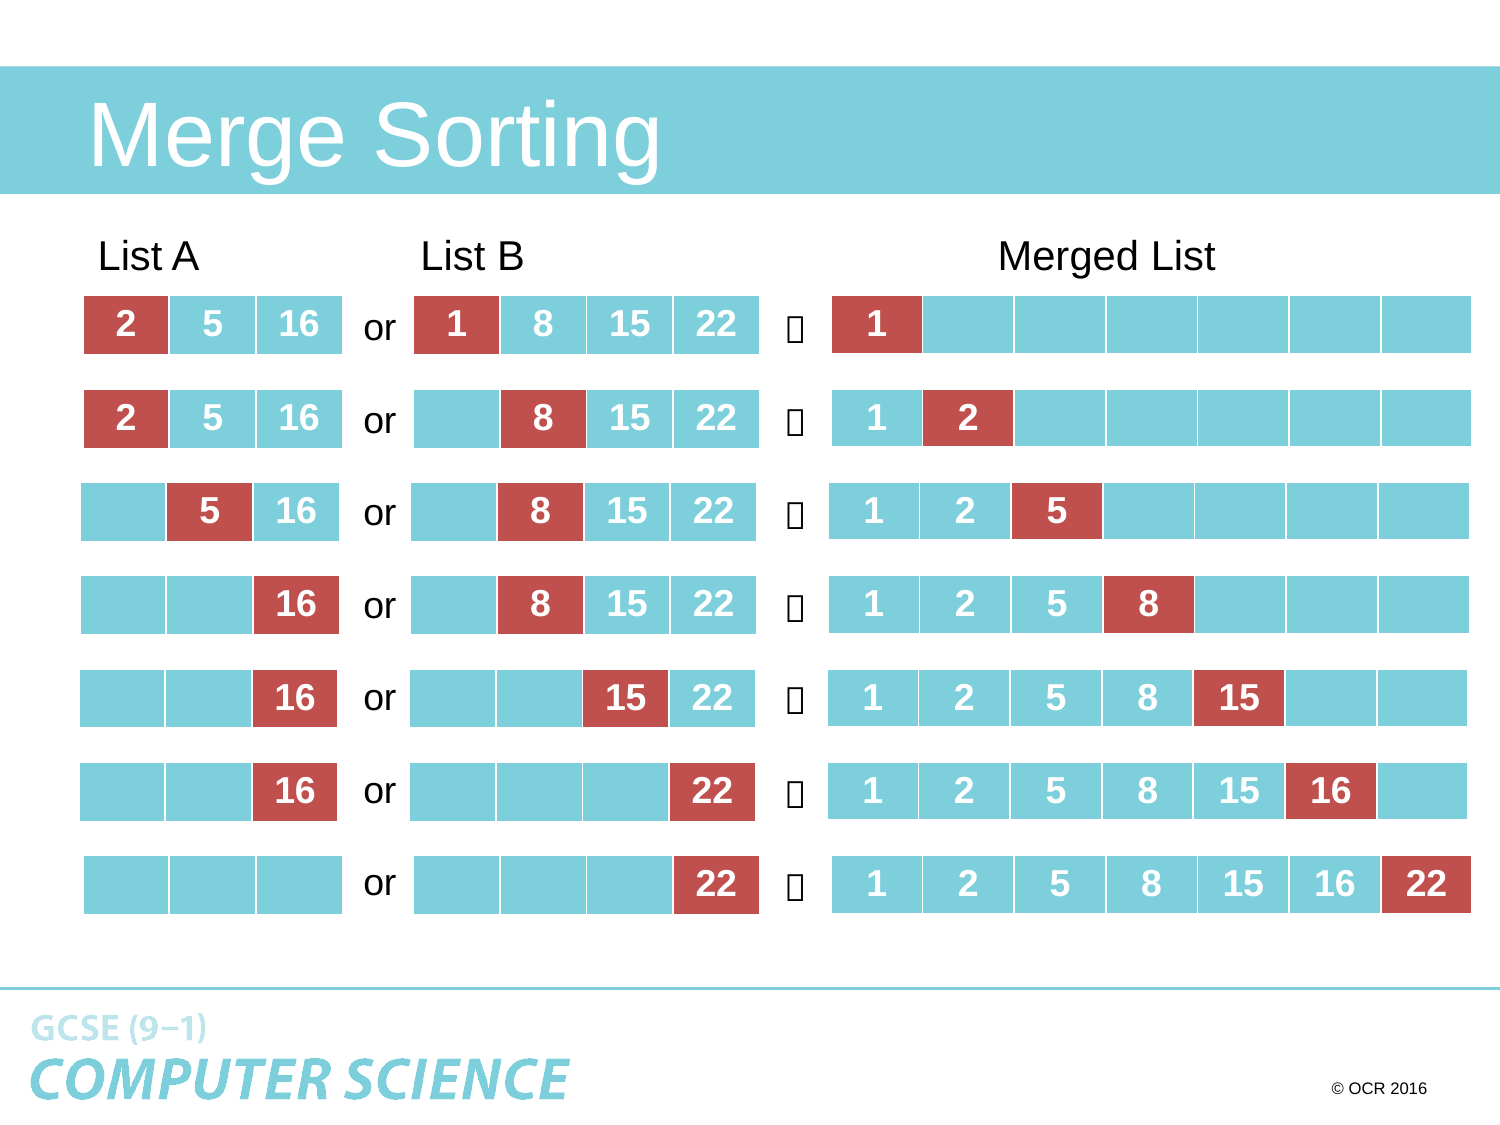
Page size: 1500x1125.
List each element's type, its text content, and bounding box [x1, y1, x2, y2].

table_header 2 [923, 390, 1013, 446]
table_header 8 [501, 390, 586, 448]
text_box  [769, 670, 822, 730]
table_header 5 [1011, 763, 1101, 819]
table_header 5 [1015, 856, 1105, 913]
table_header [167, 576, 252, 634]
text_box  [769, 577, 822, 637]
table_header 16 [1286, 763, 1376, 819]
table_header 16 [254, 483, 339, 541]
table_header [1198, 296, 1288, 353]
table_header 15 [1198, 856, 1288, 913]
title Merge Sorting [0, 66, 1500, 194]
table_header [411, 576, 496, 634]
table_header [166, 670, 251, 727]
table_header [170, 856, 255, 914]
table_header 22 [671, 576, 756, 634]
table_header [1382, 390, 1471, 446]
table_header [257, 856, 342, 914]
text_box or [348, 850, 412, 911]
table_header 16 [253, 670, 337, 727]
table_header 2 [920, 576, 1010, 633]
table_header [1107, 390, 1197, 446]
table_header 1 [828, 670, 918, 726]
table_header [1379, 483, 1469, 539]
table_header 15 [587, 390, 672, 448]
table_header 1 [414, 296, 499, 354]
table_header 1 [829, 576, 919, 633]
table_header [1287, 576, 1377, 633]
table_header 16 [253, 763, 337, 821]
table_header 22 [670, 763, 755, 821]
table_header [81, 576, 165, 634]
text_box List A List B Merged List [82, 220, 1465, 286]
table_header [81, 483, 165, 541]
table_header 2 [919, 763, 1009, 819]
table_header 15 [1194, 763, 1284, 819]
table_header 5 [1012, 483, 1102, 539]
table_header 8 [1103, 763, 1192, 819]
table_header [414, 856, 499, 914]
table_header 5 [170, 390, 255, 448]
table_header 5 [167, 483, 252, 541]
table_header [1195, 576, 1285, 633]
table_header [587, 856, 672, 914]
table_header 15 [587, 296, 672, 354]
table_header [1378, 763, 1467, 819]
table_header [1107, 296, 1197, 353]
table_header [923, 296, 1013, 353]
table_header [1290, 390, 1380, 446]
table_header [497, 763, 582, 821]
table_header [410, 670, 495, 727]
table_header 8 [1107, 856, 1197, 913]
table_header 8 [501, 296, 586, 354]
table_header 22 [1382, 856, 1471, 913]
text_box or [348, 295, 412, 356]
text_box or [348, 480, 412, 541]
table_header 8 [498, 576, 583, 634]
table_header [410, 763, 495, 821]
table_header [497, 670, 582, 727]
table_header 2 [84, 296, 168, 354]
table_header [84, 856, 168, 914]
table_header [412, 483, 496, 541]
table_header 22 [671, 483, 756, 541]
table_header 1 [828, 763, 918, 819]
table_header 2 [84, 390, 168, 448]
table_header 16 [257, 390, 342, 448]
table_header 22 [674, 296, 759, 354]
table_header 8 [498, 483, 583, 541]
table_header 8 [1103, 670, 1192, 726]
table_header [1286, 670, 1376, 726]
table_header 8 [1104, 576, 1194, 633]
text_box or [348, 388, 412, 449]
table_header [1015, 296, 1105, 353]
table_header 16 [254, 576, 339, 634]
table_header [1198, 390, 1288, 446]
text_box or [348, 758, 412, 818]
text_box  [769, 298, 822, 358]
table_header 5 [1011, 670, 1101, 726]
table_header [1287, 483, 1377, 539]
table_header 16 [1290, 856, 1380, 913]
table_header 2 [919, 670, 1009, 726]
table_header 22 [674, 856, 759, 914]
table_header 15 [583, 670, 668, 727]
table_header [1382, 296, 1471, 353]
text_box  [769, 856, 822, 916]
picture [0, 987, 1500, 1124]
table_header 22 [674, 390, 759, 448]
text_box  [769, 391, 822, 451]
table_header 1 [832, 390, 922, 446]
table_header 2 [923, 856, 1013, 913]
table_header 16 [257, 296, 342, 354]
text_box or [348, 665, 412, 726]
table_header 1 [832, 296, 922, 353]
table_header [501, 856, 586, 914]
table_header [1290, 296, 1380, 353]
table_header 5 [1012, 576, 1102, 633]
text_box  [769, 763, 822, 823]
table_header [1195, 483, 1285, 539]
table_header 15 [585, 576, 669, 634]
text_box or [348, 573, 412, 633]
table_header [80, 670, 164, 727]
table_header 1 [829, 483, 919, 539]
table_header [1015, 390, 1105, 446]
table_header [1379, 576, 1469, 633]
table_header 15 [585, 483, 669, 541]
table_header [1378, 670, 1467, 726]
table_header 2 [920, 483, 1010, 539]
table_header 5 [170, 296, 255, 354]
table_header [1104, 483, 1194, 539]
table_header [80, 763, 164, 821]
table_header [414, 390, 499, 448]
table_header 1 [832, 856, 922, 913]
text_box  [769, 484, 822, 544]
table_header 22 [670, 670, 755, 727]
table_header [166, 763, 251, 821]
table_header [583, 763, 668, 821]
table_header 15 [1194, 670, 1284, 726]
